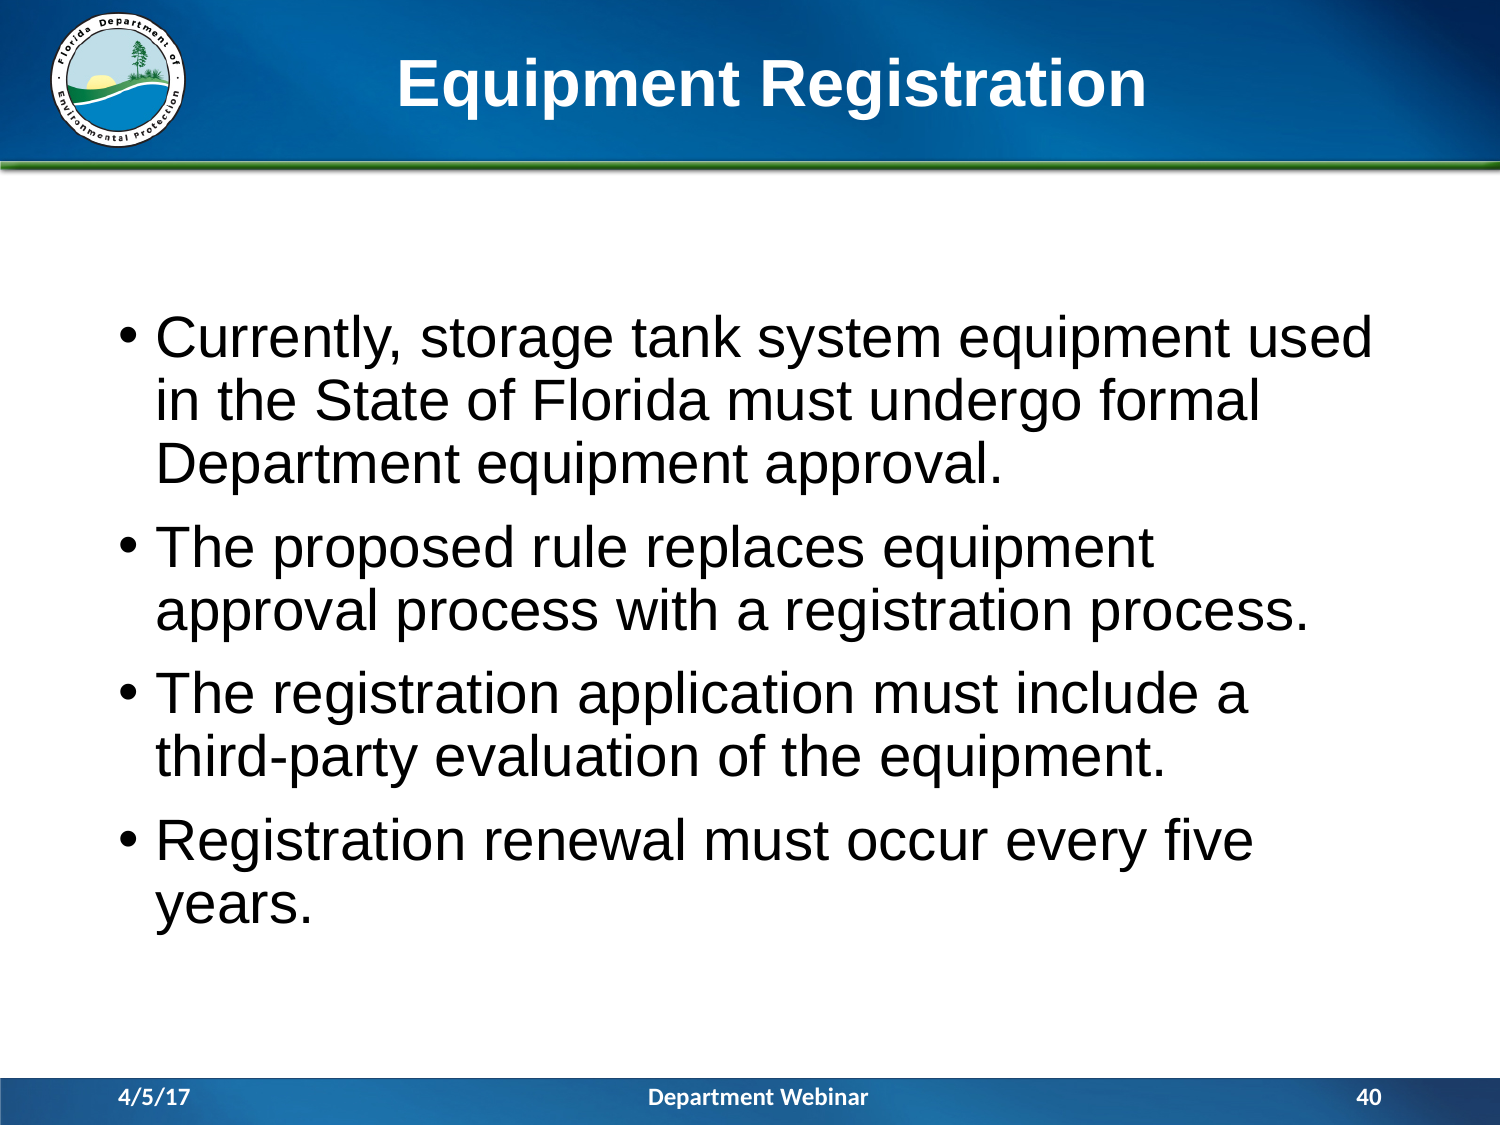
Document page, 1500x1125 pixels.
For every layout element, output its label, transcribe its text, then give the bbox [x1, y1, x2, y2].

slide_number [103, 1065, 441, 1125]
list Currently, storage tank system equipment used in the State of Florida must undergo formal Department equipment approval. The proposed rule replaces equipment approval process with a registration process. The registration application must include a third-party evaluation of the equipment. Registration renewal must occur every five years. [103, 299, 1397, 1014]
picture [0, 0, 1500, 1125]
slide_number 40 [1059, 1065, 1397, 1125]
title Equipment Registration [148, 0, 1397, 169]
footer Department Webinar [496, 1065, 1021, 1125]
